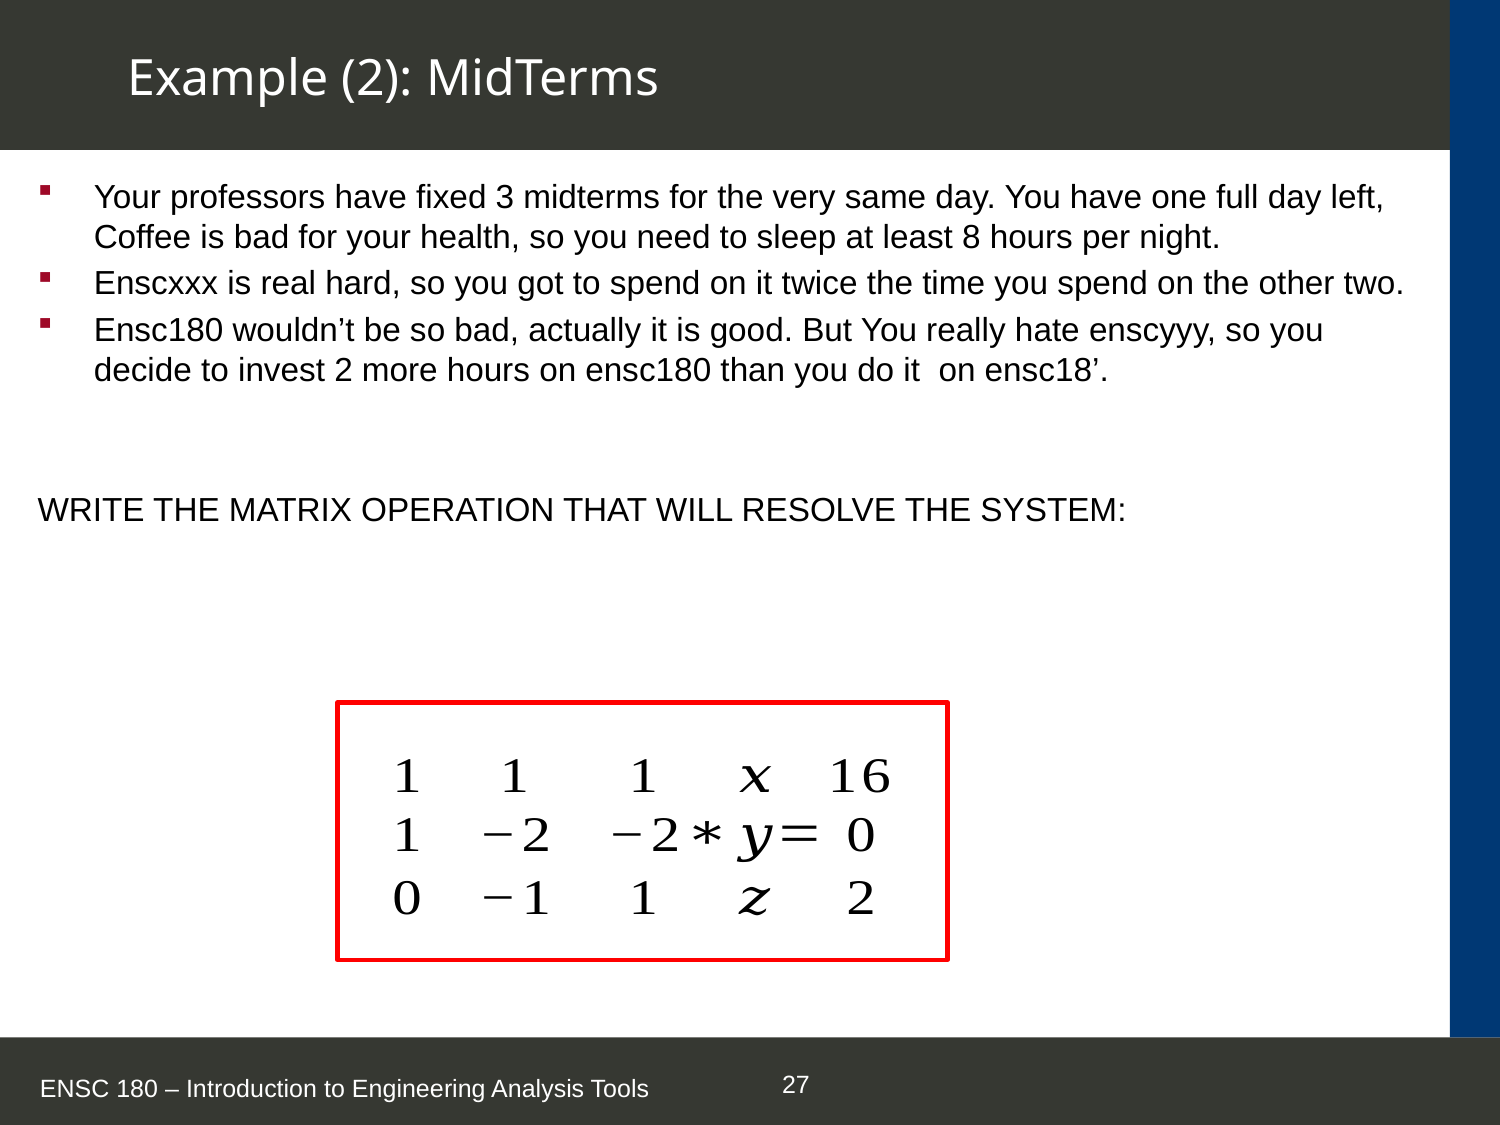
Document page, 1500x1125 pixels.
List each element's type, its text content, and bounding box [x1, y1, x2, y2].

text_box [337, 702, 948, 960]
footer ENSC 180 – Introduction to Engineering Analysis Tools [24, 1065, 686, 1115]
title Example (2): MidTerms [112, 37, 1450, 138]
